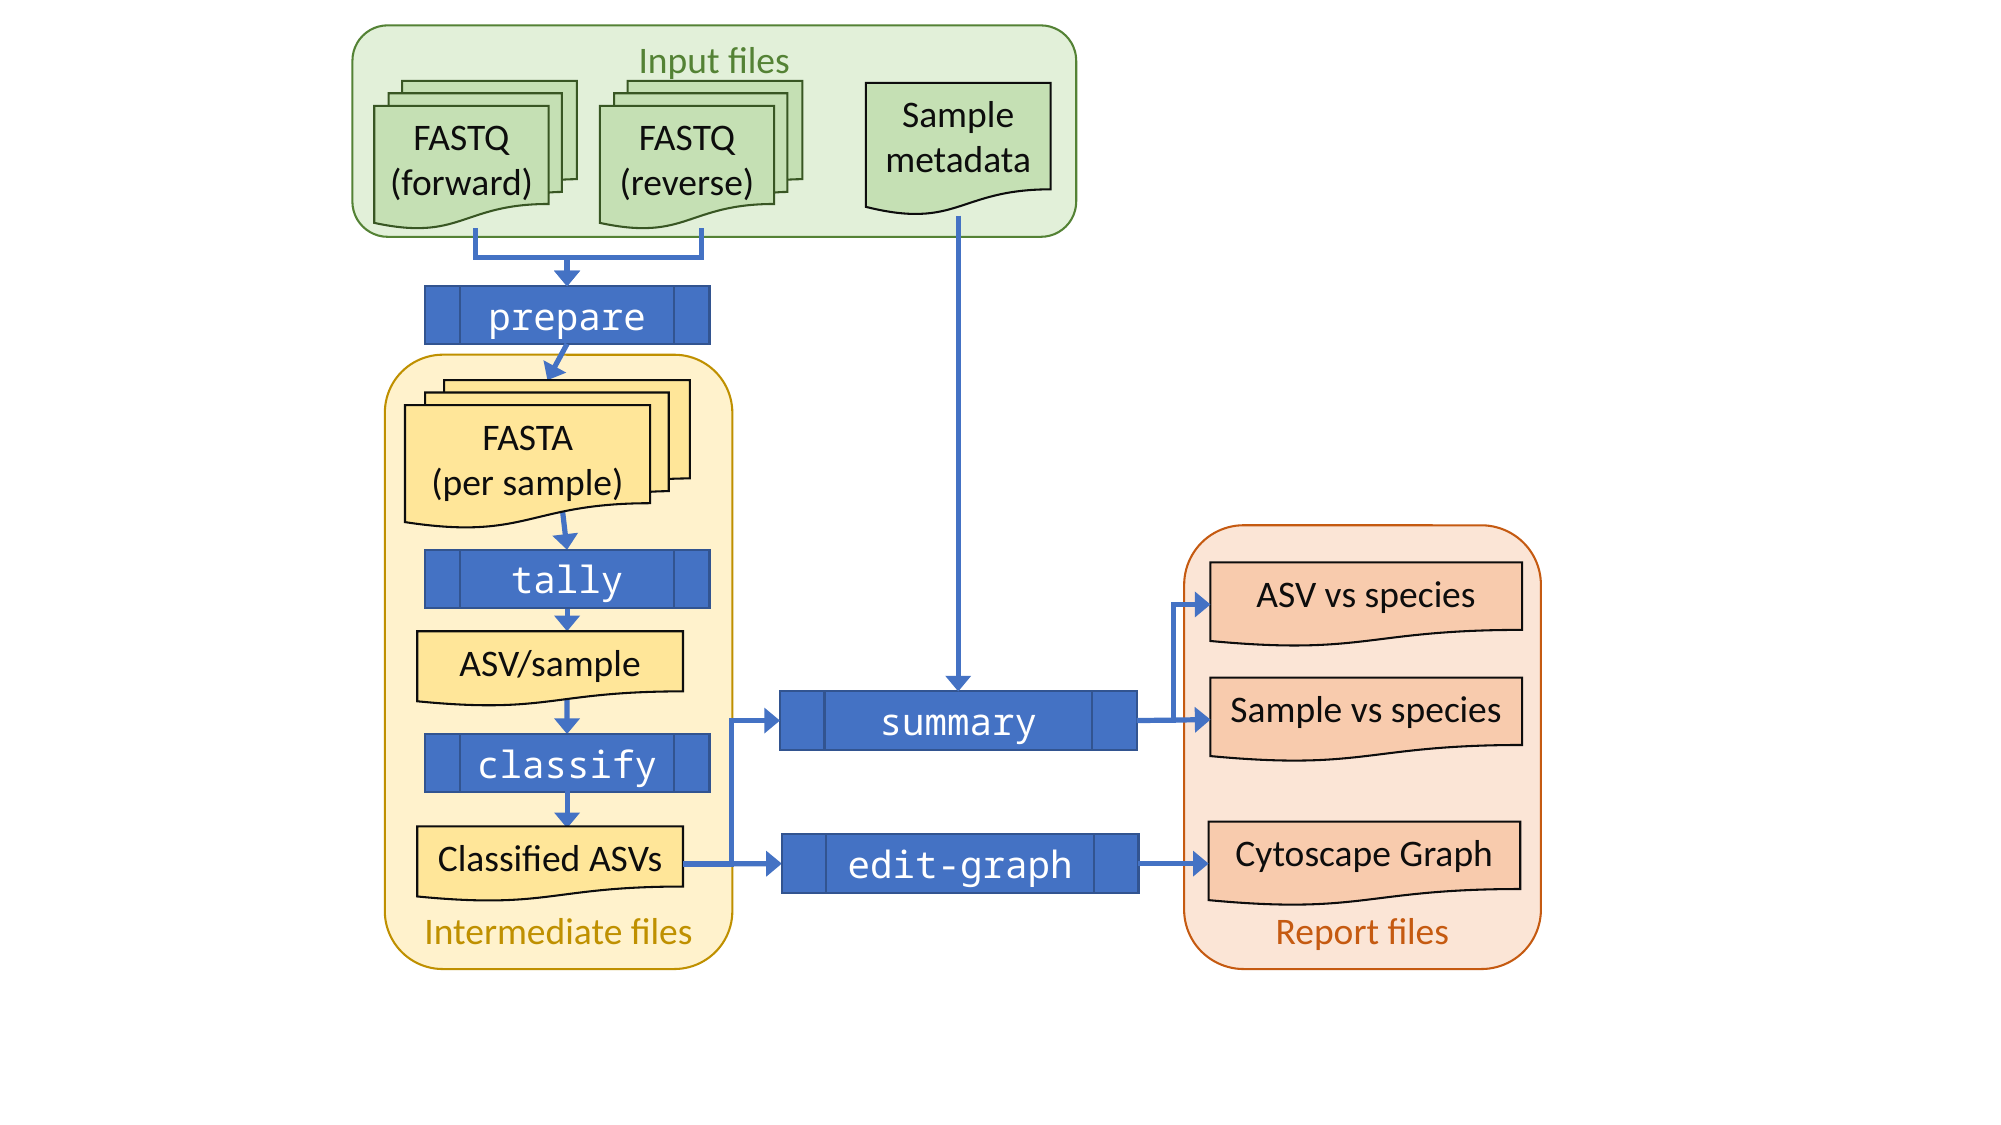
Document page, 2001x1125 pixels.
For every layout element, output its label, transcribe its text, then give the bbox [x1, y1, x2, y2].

text_box ASV/sample [416, 630, 685, 707]
text_box classify [424, 733, 683, 793]
text_box summary [779, 690, 1138, 751]
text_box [595, 194, 659, 315]
text_box prepare [424, 285, 711, 345]
text_box Sample metadata [864, 81, 1052, 215]
text_box ASV vs species [1209, 561, 1524, 647]
text_box Classified ASVs [416, 825, 685, 902]
text_box FASTQ (reverse) [598, 79, 804, 229]
text_box edit-graph [781, 833, 1140, 894]
text_box FASTA (per sample) [403, 379, 567, 529]
text_box FASTQ (forward) [373, 79, 578, 230]
text_box FASTA (per sample) [568, 379, 691, 512]
text_box Input files [351, 24, 1078, 238]
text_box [1136, 604, 1211, 721]
text_box Report files [1183, 524, 1542, 971]
text_box Cytoscape Graph [1207, 820, 1522, 906]
text_box tally [424, 549, 711, 609]
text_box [482, 201, 546, 308]
text_box Sample vs species [1209, 676, 1524, 762]
text_box Intermediate files [383, 353, 734, 971]
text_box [683, 720, 780, 864]
